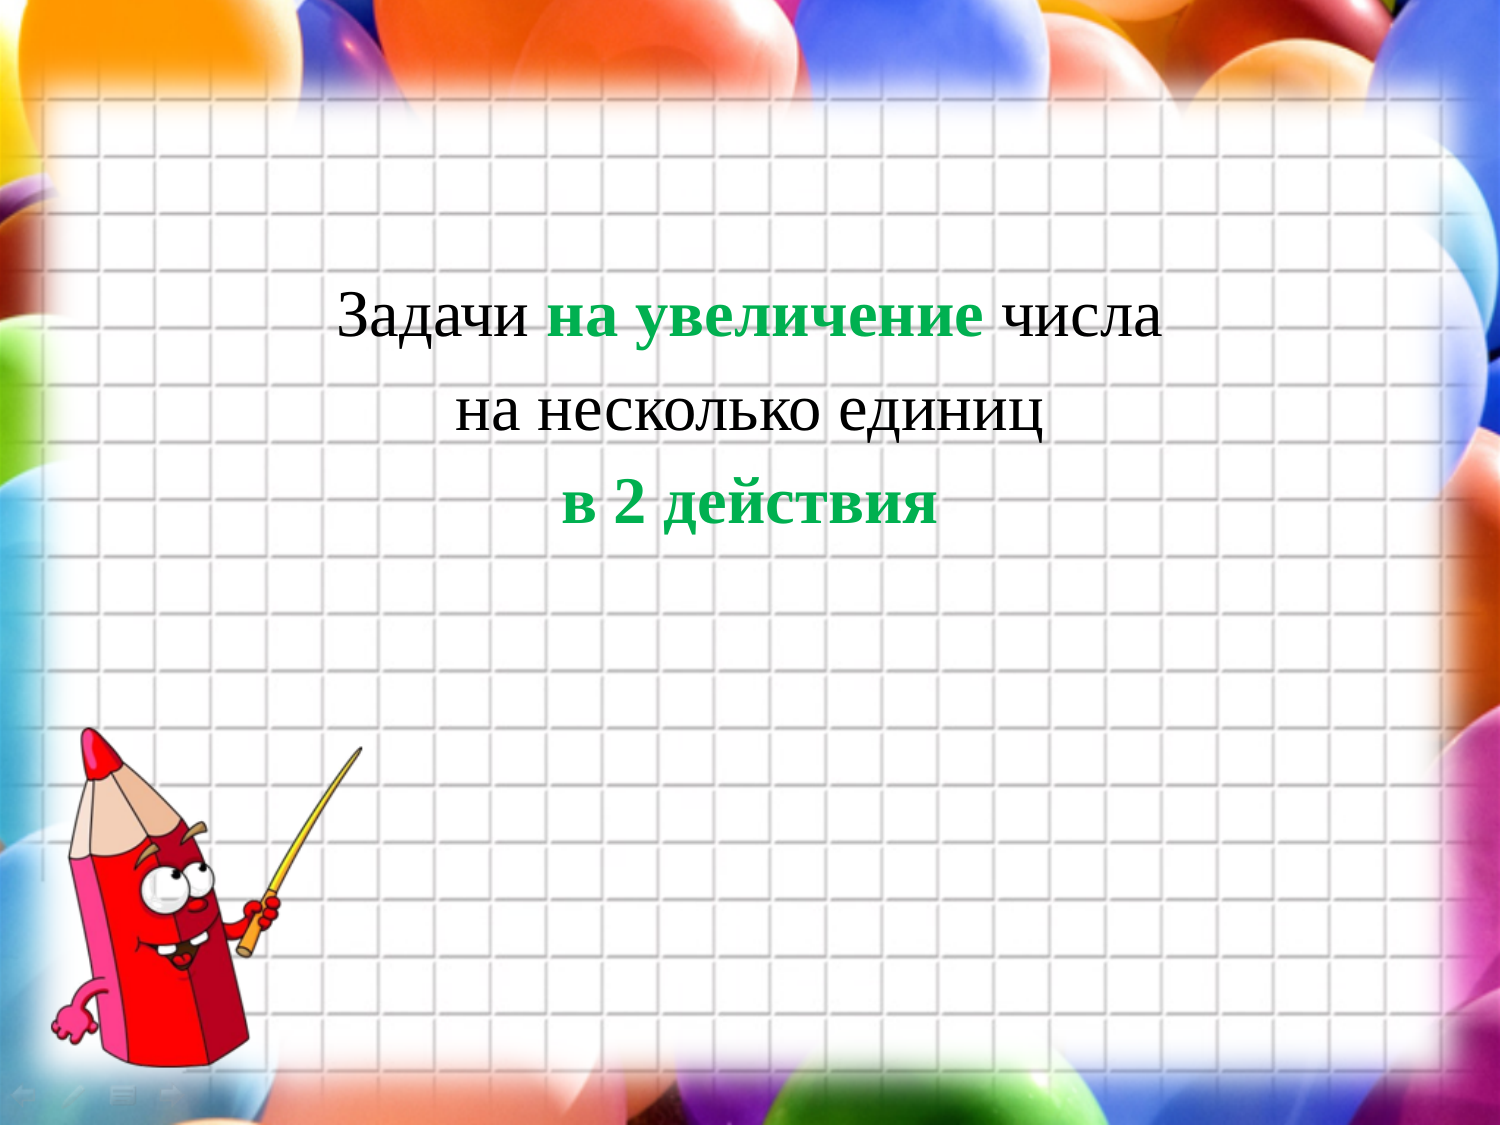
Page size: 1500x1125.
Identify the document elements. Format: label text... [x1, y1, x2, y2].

picture [0, 0, 1500, 1125]
list Задачи на увеличение числа на несколько единиц в 2 действия [75, 262, 1425, 1005]
